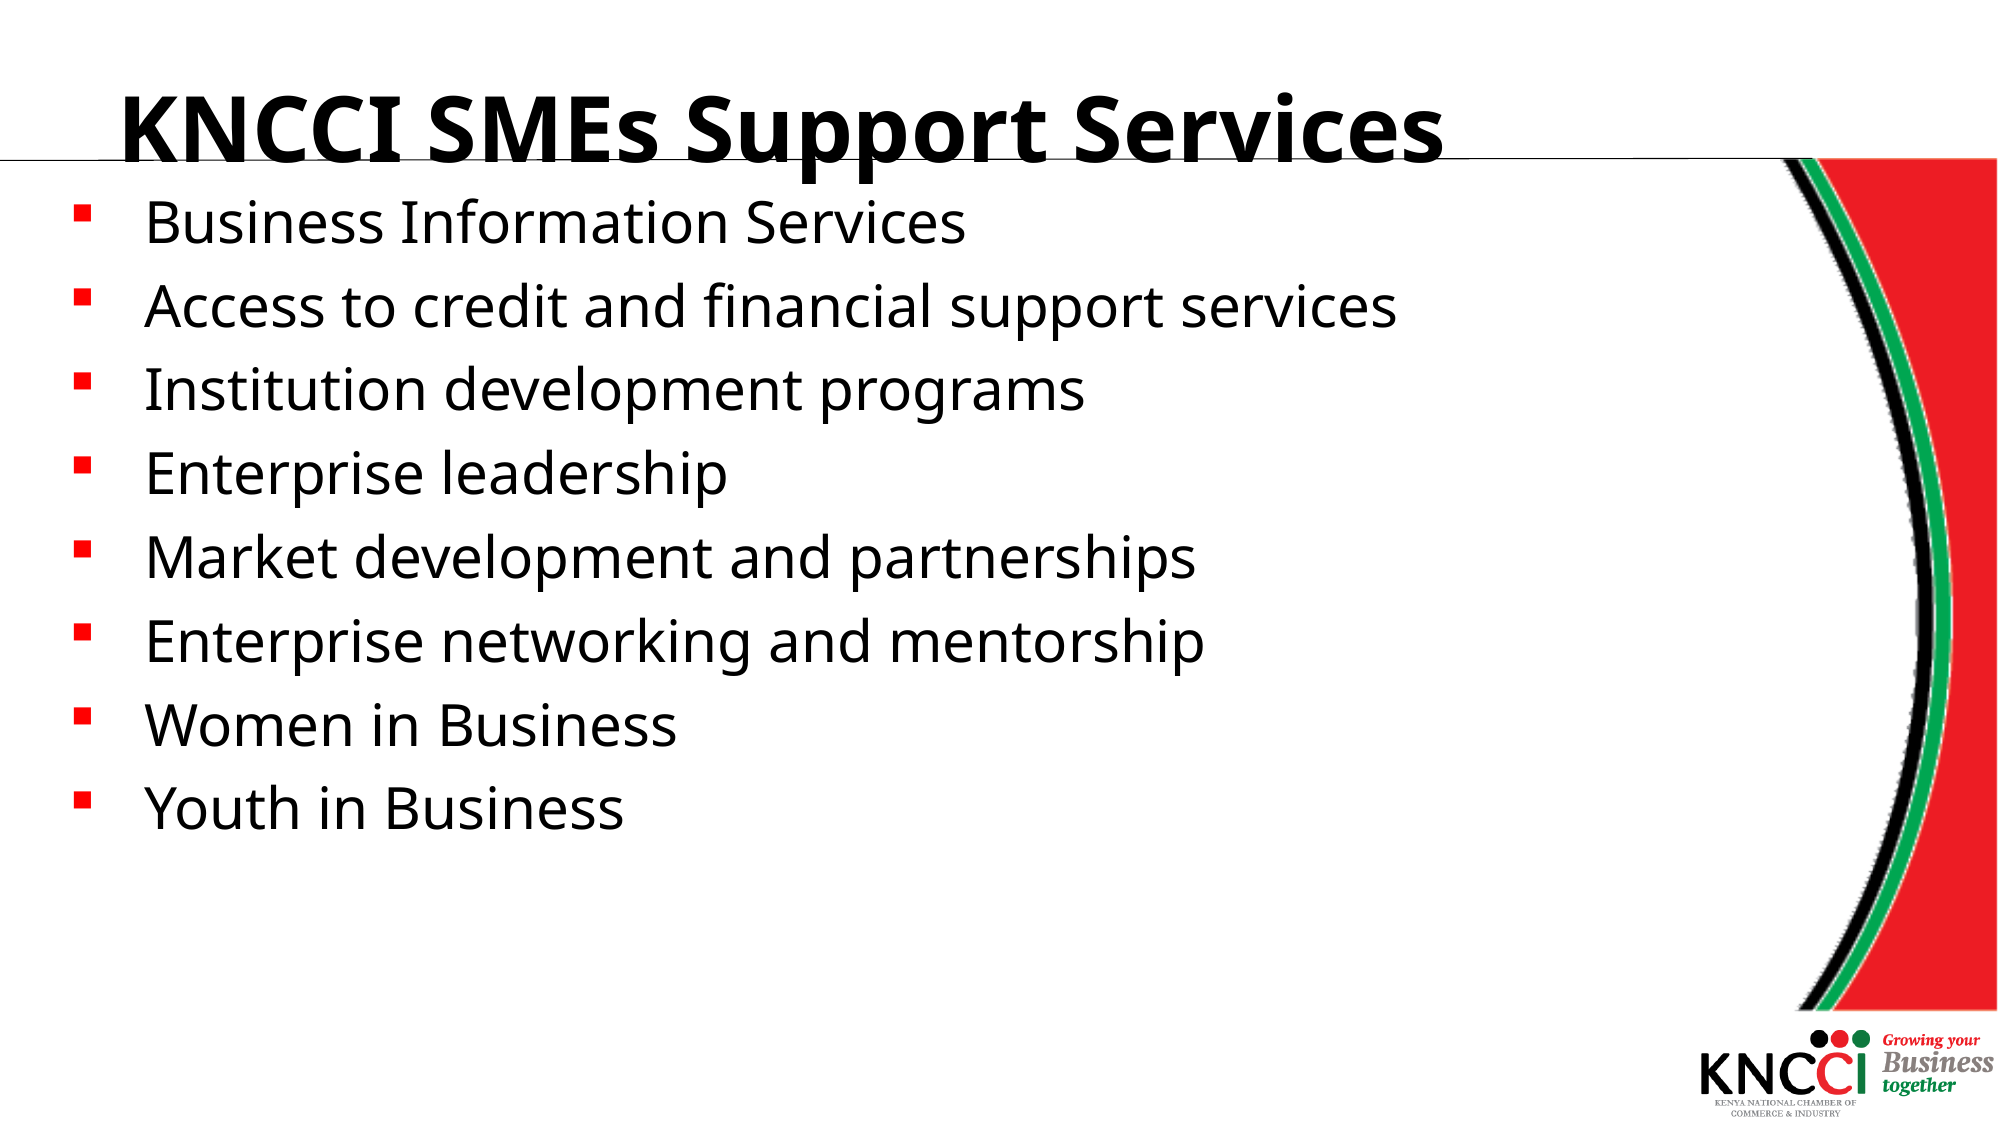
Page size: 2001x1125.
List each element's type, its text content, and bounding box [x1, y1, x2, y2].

list Business Information Services Access to credit and financial support services Institution development programs Enterprise leadership Market development and partnerships Enterprise networking and mentorship Women in Business Youth in Business [54, 185, 1863, 1008]
title KNCCI SMEs Support Services [102, 59, 1863, 185]
picture [1694, 158, 2000, 1125]
